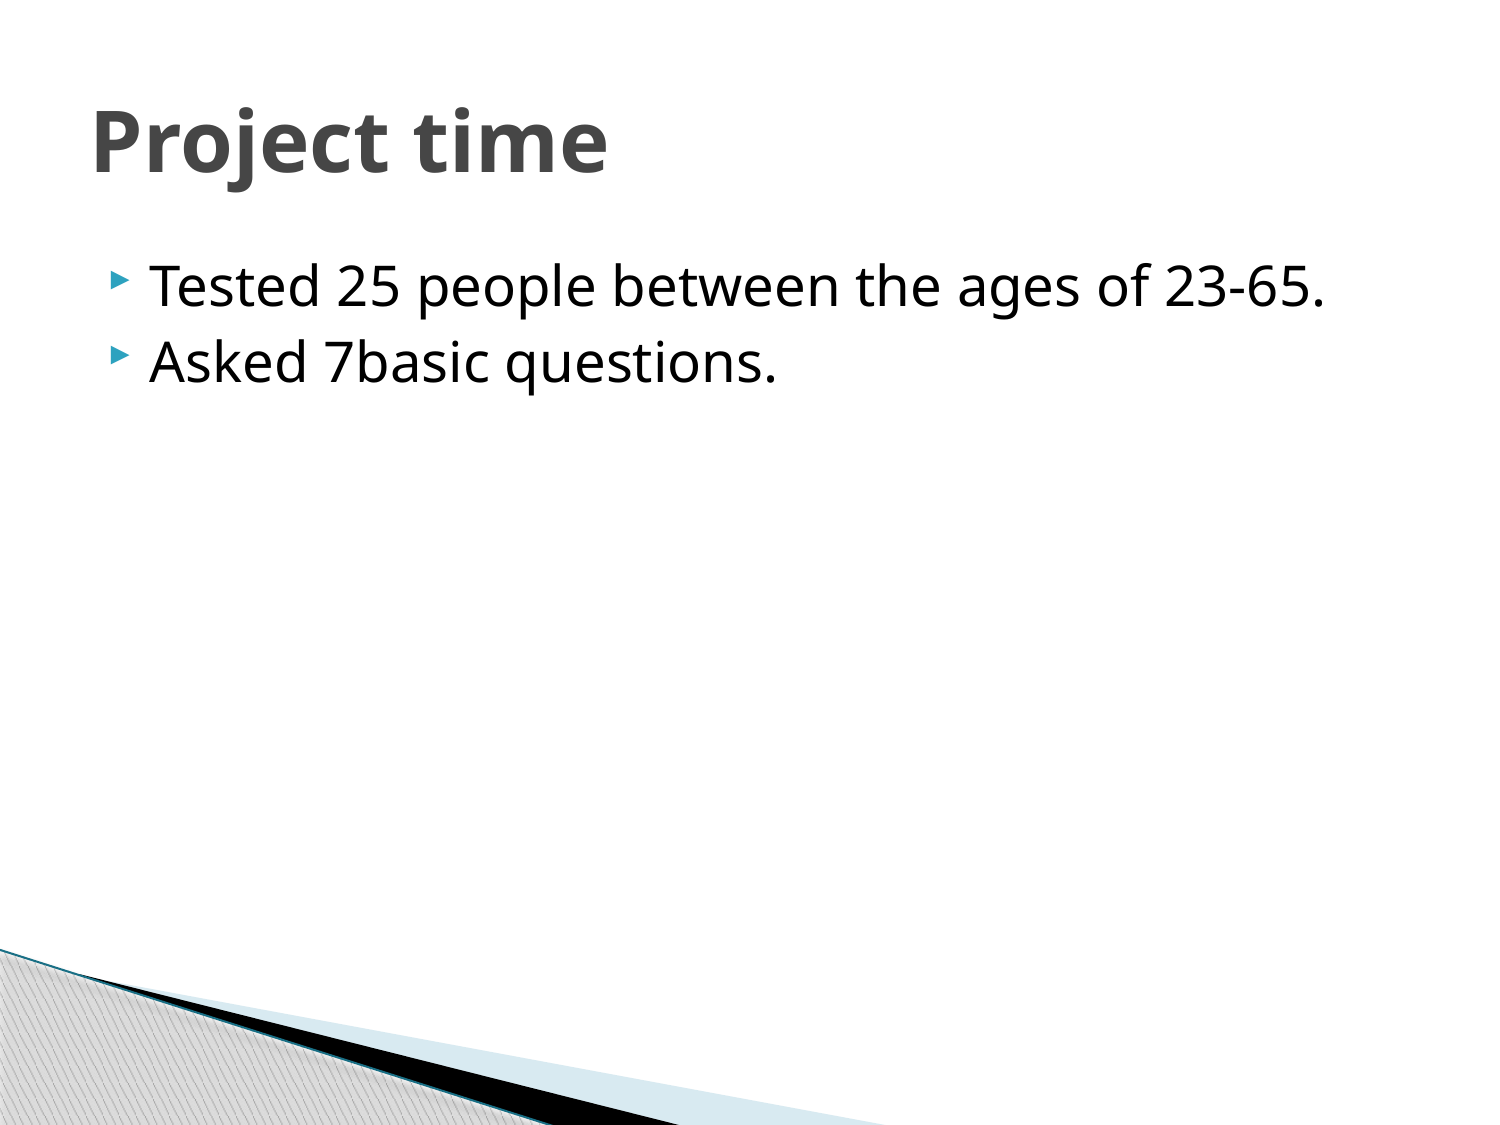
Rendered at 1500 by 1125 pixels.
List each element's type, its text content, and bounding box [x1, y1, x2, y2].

list Tested 25 people between the ages of 23-65. Asked 7basic questions. [75, 243, 1425, 986]
title Project time [75, 45, 1425, 233]
